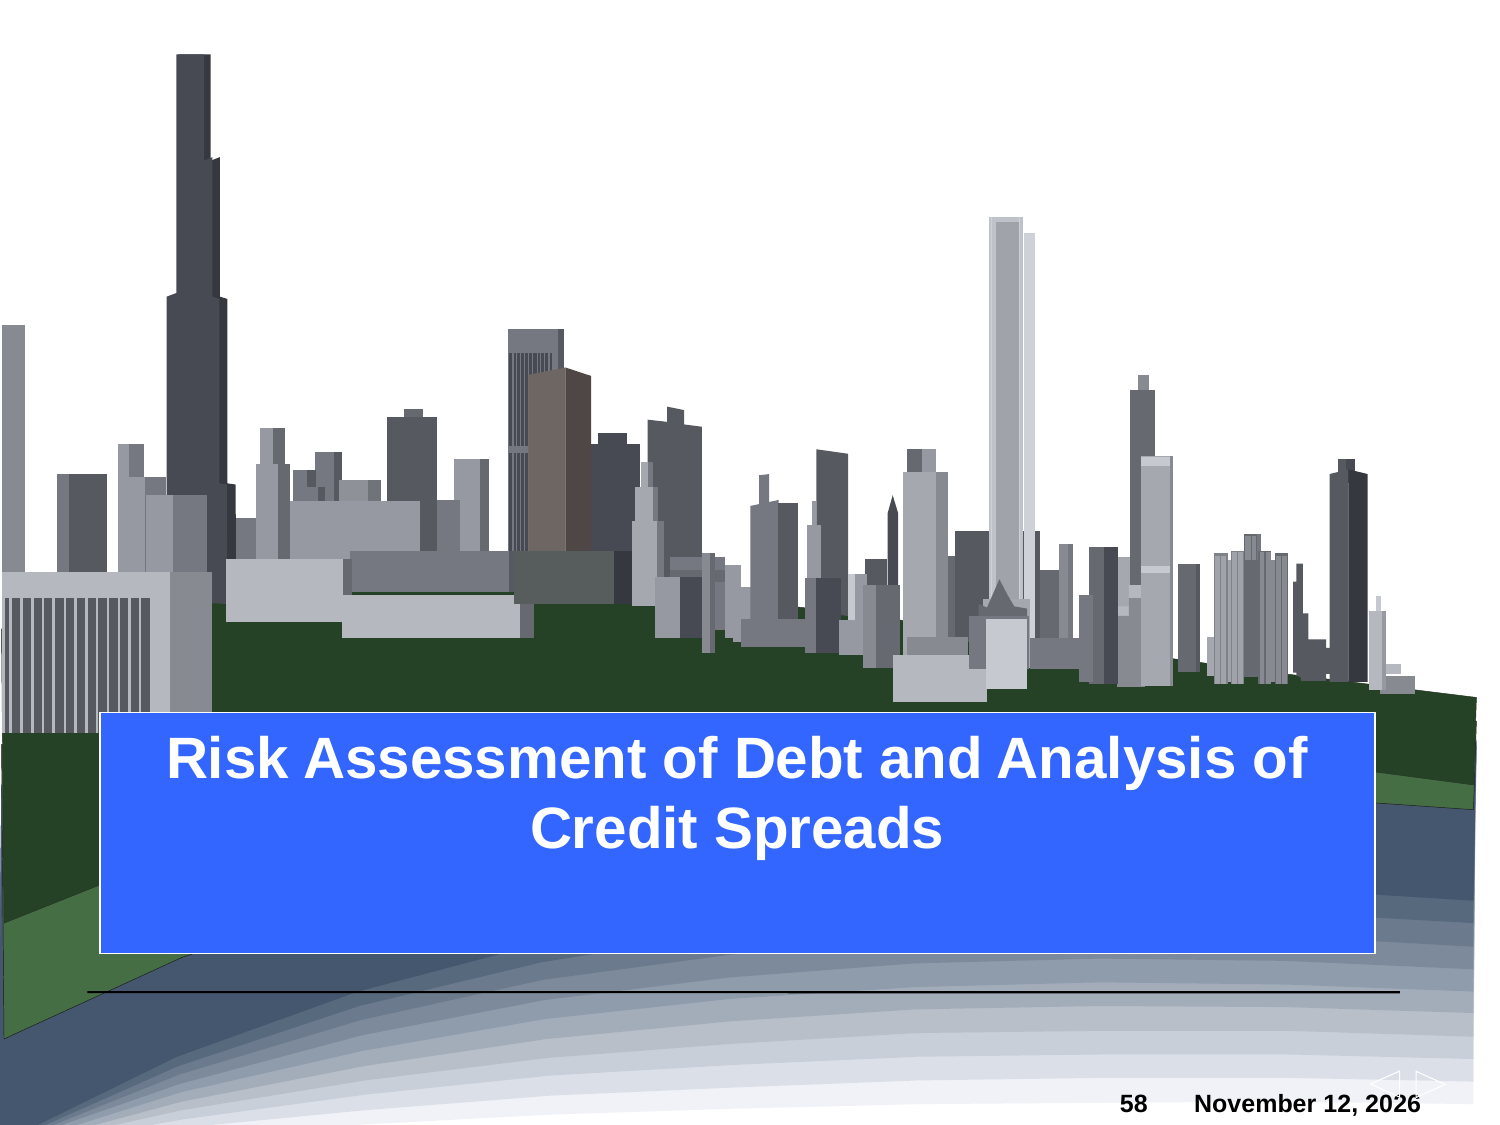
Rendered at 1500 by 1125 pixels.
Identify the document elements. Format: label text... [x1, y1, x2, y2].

title Risk Assessment of Debt and Analysis of Credit Spreads [99, 712, 1376, 954]
